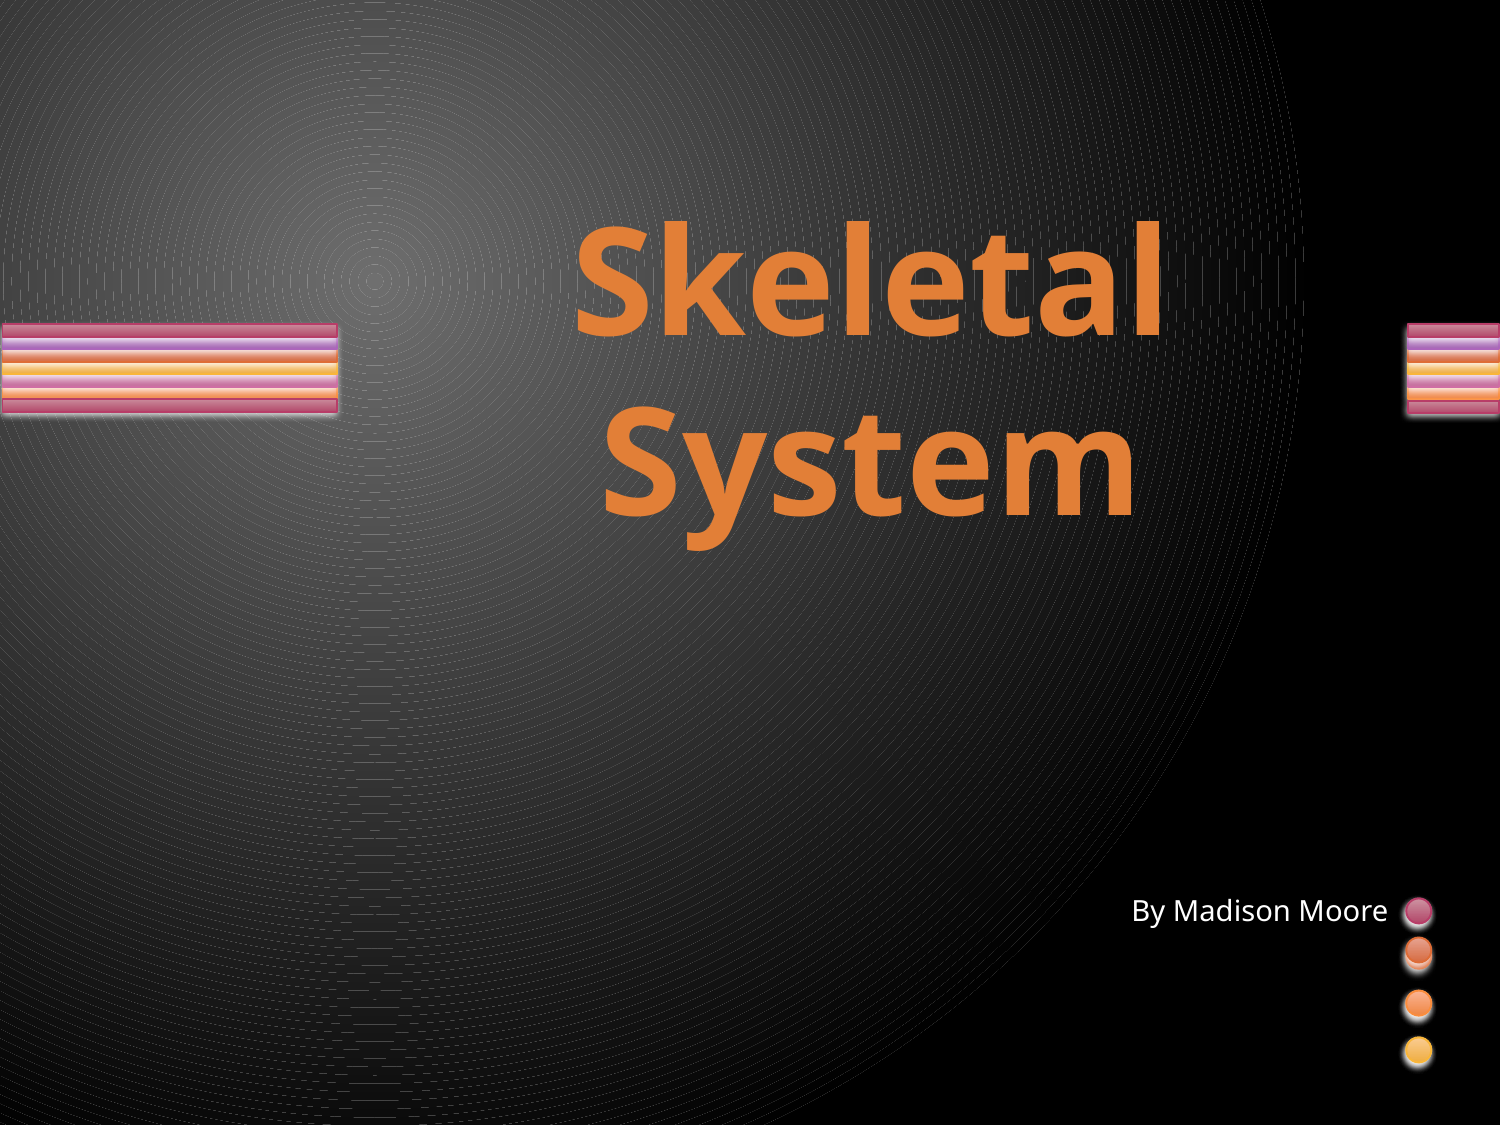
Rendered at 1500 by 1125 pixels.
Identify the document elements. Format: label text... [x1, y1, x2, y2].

text_box [1405, 897, 1433, 925]
text_box [1405, 1036, 1433, 1064]
title Skeletal System [337, 46, 1406, 684]
subtitle By Madison Moore [75, 885, 1404, 1011]
text_box [1405, 989, 1433, 1017]
text_box [1405, 936, 1433, 964]
